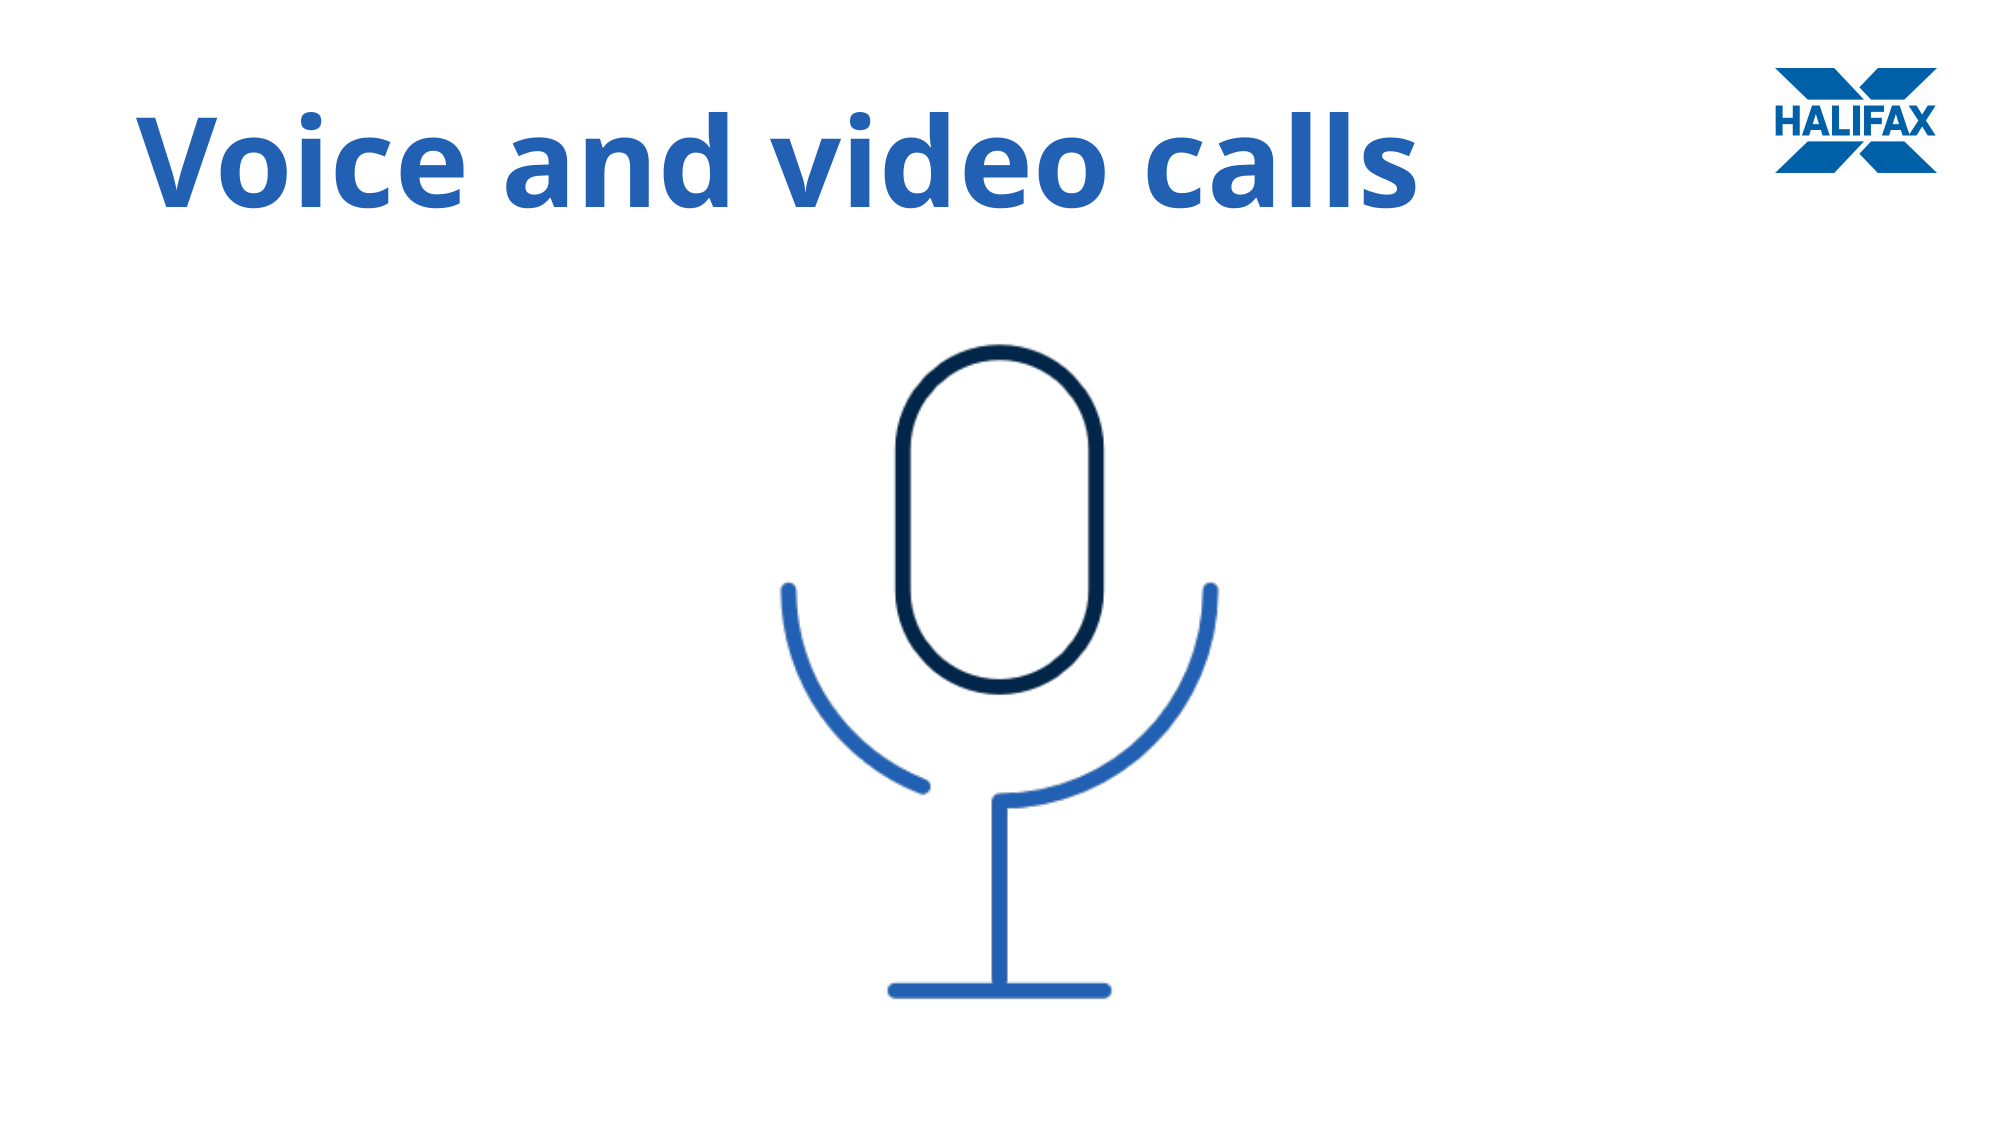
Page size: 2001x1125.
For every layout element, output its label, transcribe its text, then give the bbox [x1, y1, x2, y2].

list Voice and video calls [121, 75, 1579, 221]
picture [564, 252, 1436, 1092]
picture [1775, 68, 1937, 173]
